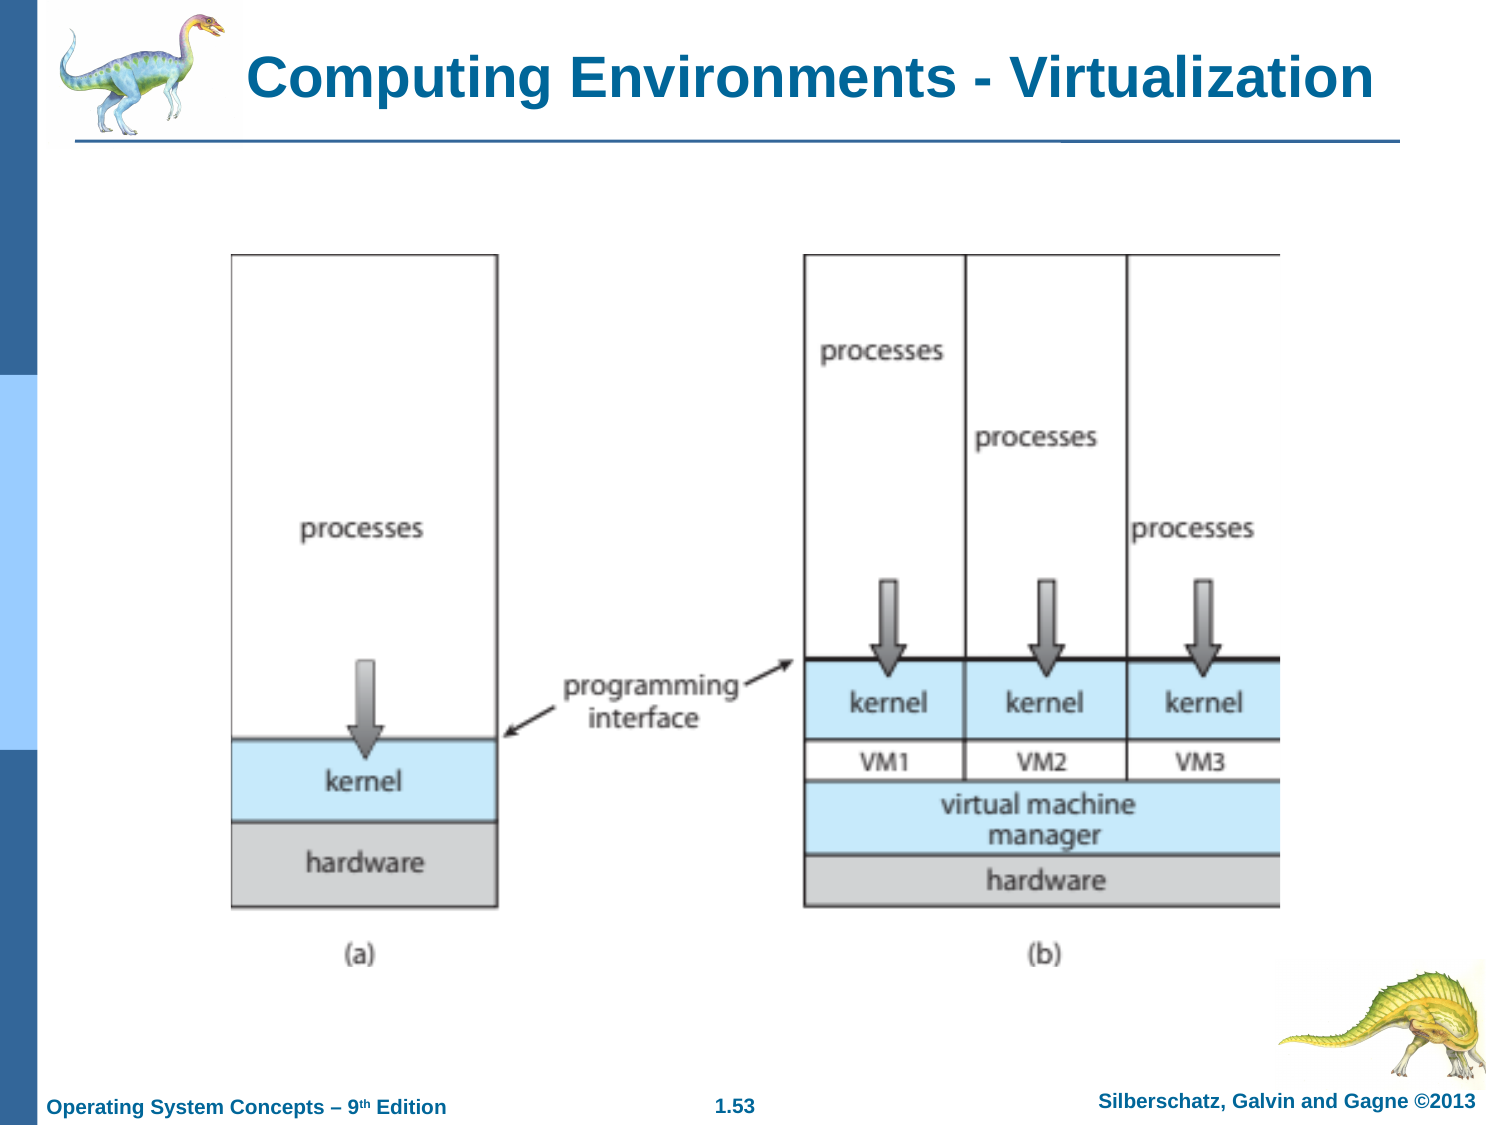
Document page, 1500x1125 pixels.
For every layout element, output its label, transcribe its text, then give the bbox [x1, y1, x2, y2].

picture [230, 254, 1486, 1090]
picture [46, 0, 243, 149]
title Computing Environments - Virtualization [183, 22, 1439, 118]
